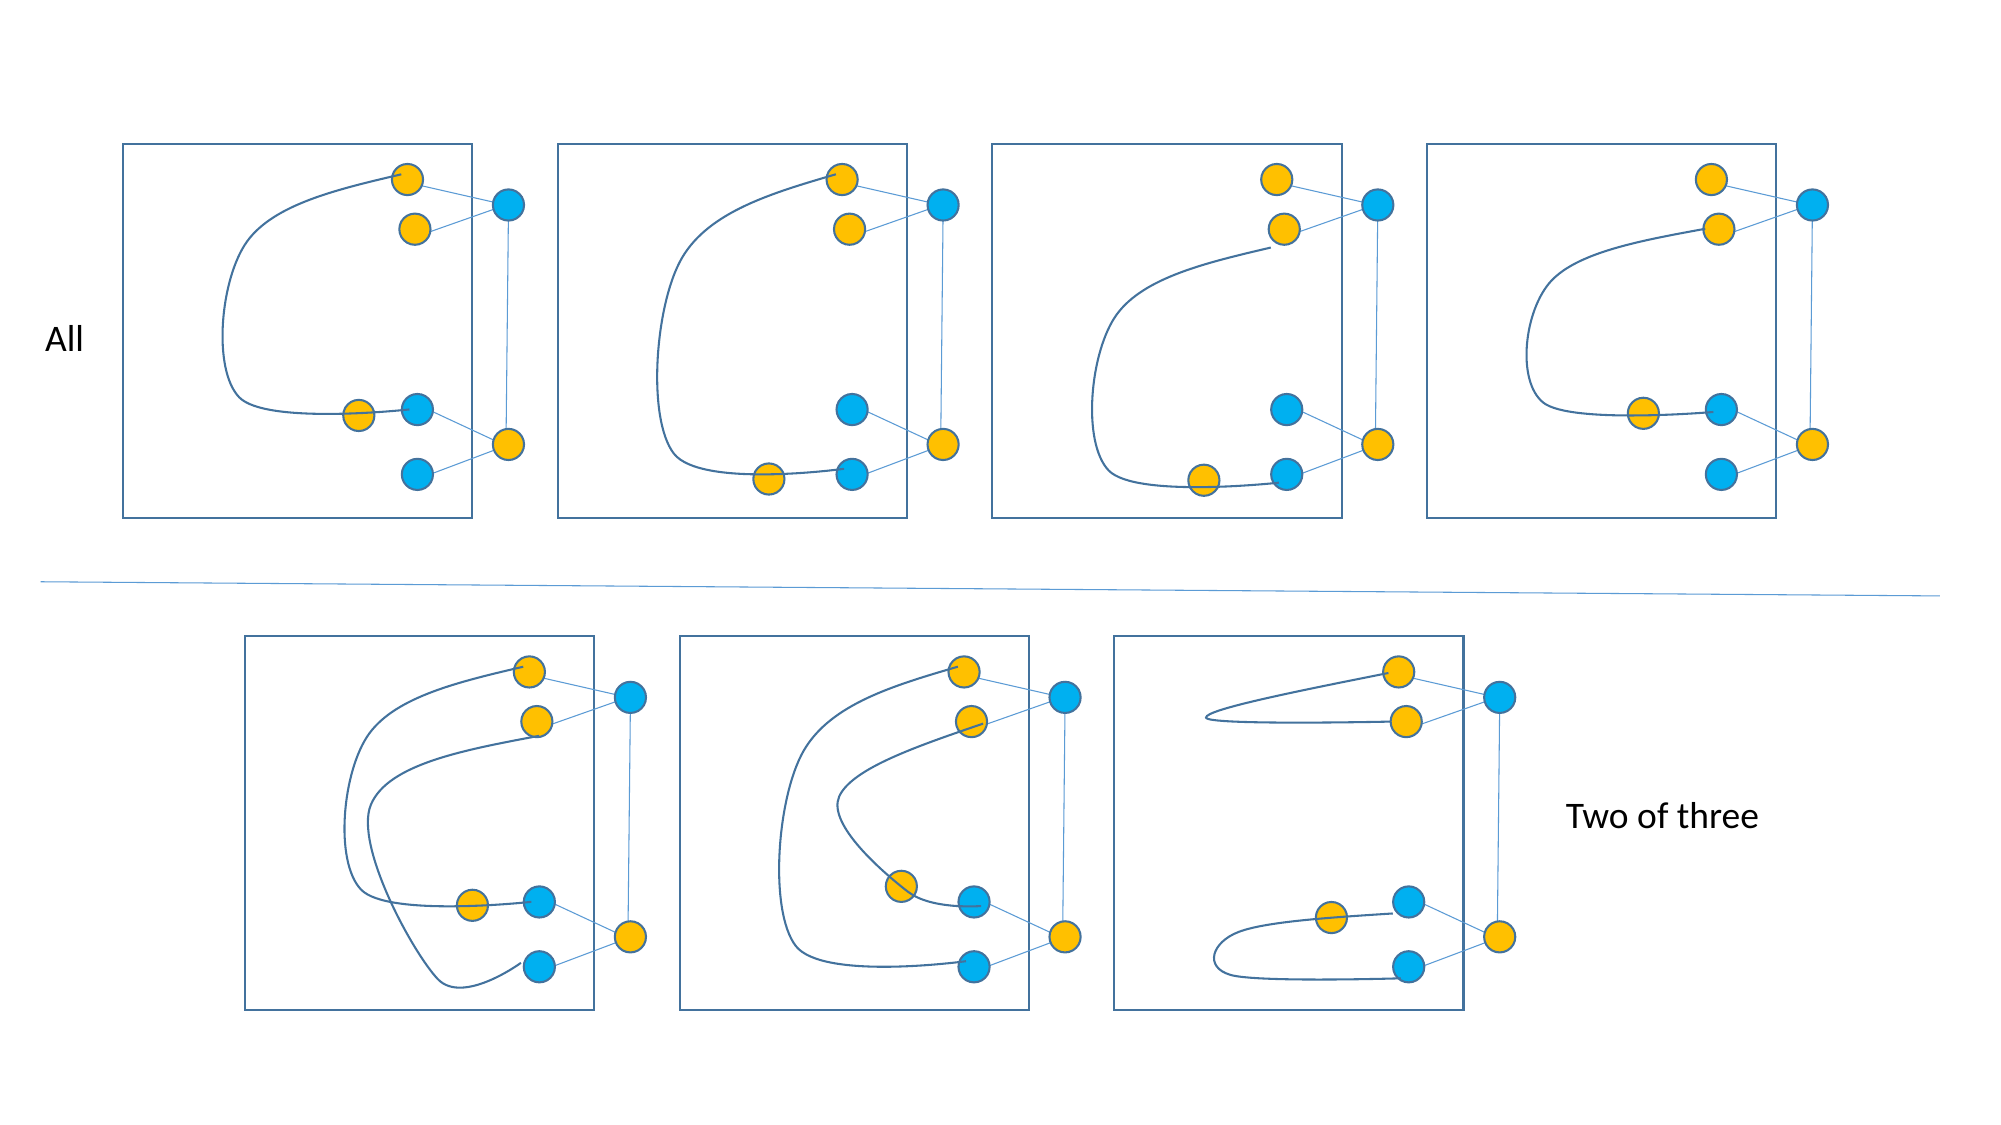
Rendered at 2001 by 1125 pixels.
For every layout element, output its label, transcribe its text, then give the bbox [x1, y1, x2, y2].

text_box All [30, 306, 123, 366]
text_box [557, 143, 959, 519]
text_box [1114, 636, 1516, 1011]
text_box Two of three [1551, 783, 1906, 844]
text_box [992, 143, 1394, 519]
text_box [679, 636, 1081, 1011]
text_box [1427, 143, 1829, 519]
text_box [40, 581, 1940, 596]
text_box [244, 636, 646, 1011]
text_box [123, 143, 525, 519]
